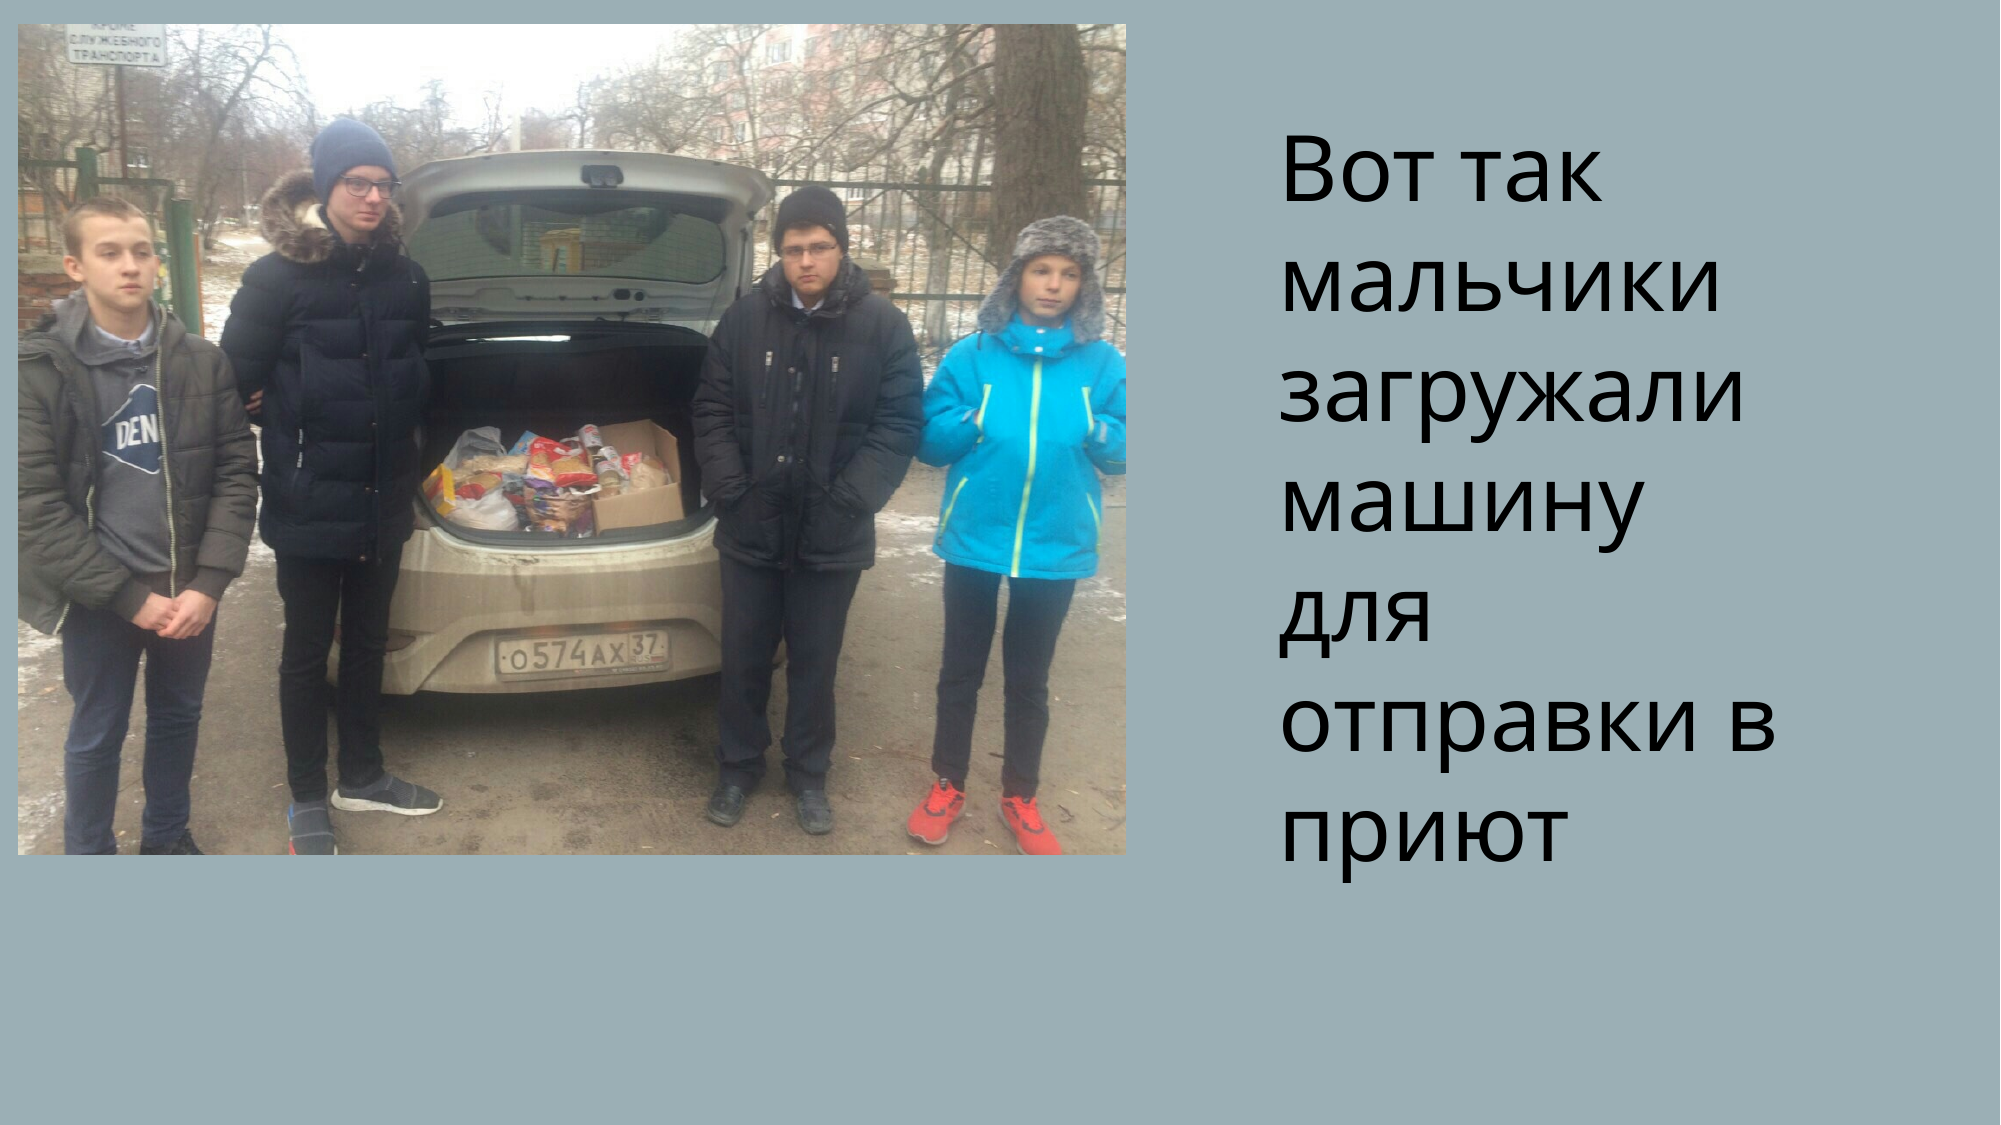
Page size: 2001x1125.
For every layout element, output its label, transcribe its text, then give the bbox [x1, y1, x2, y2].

picture [18, 24, 1126, 855]
text_box Вот так мальчики загружали машину для отправки в приют [1263, 102, 1805, 888]
